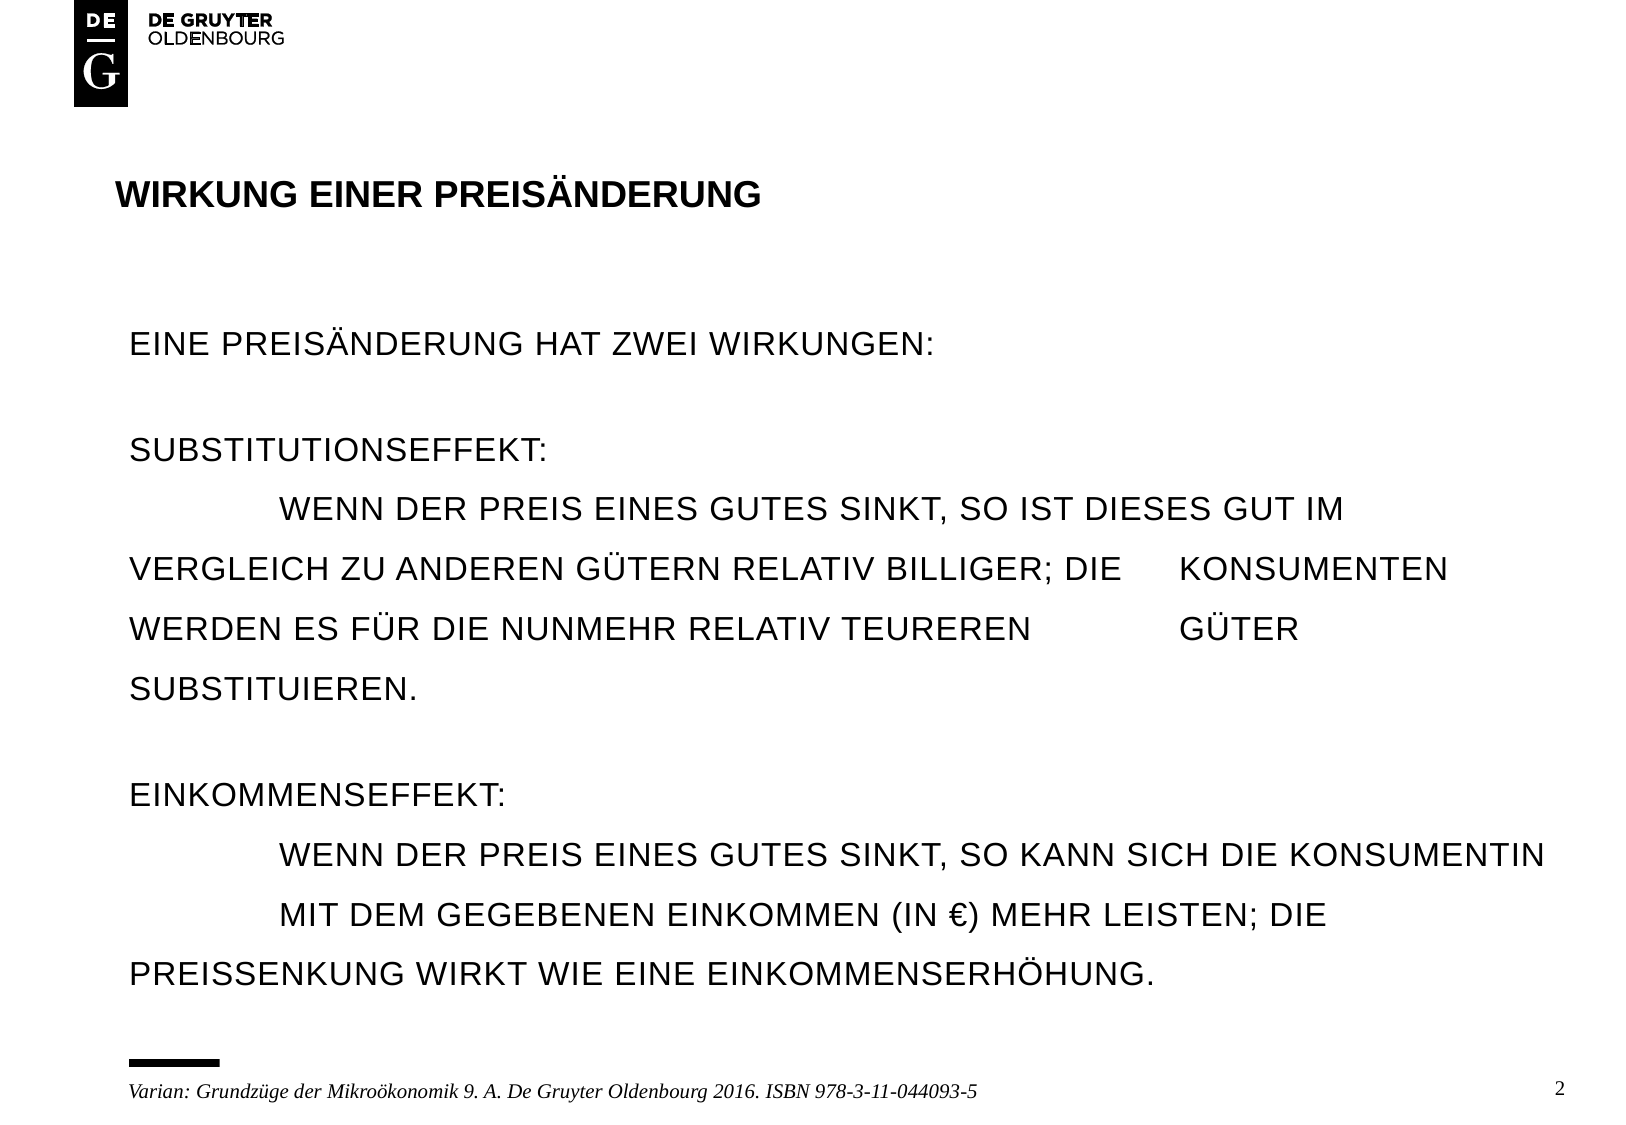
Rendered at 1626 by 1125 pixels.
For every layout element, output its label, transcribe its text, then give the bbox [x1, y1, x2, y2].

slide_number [128, 1077, 1539, 1108]
title Wirkung einer preisänderung [115, 169, 1542, 225]
list Eine Preisänderung hat zwei Wirkungen: Substitutionseffekt: wenn der preis eines gutes sinkt, so ist dieses gut im vergleich zu anderen gütern relativ billiger; die konsumenten werden es für die nunmehr relativ teureren güter substituieren. Einkommenseffekt: wenn der preis eines gutes sinkt, so kann sich die konsumentin mit dem gegebenen einkommen (in €) mehr leisten; die Preissenkung wirkt wie eine einkommenserhöhung. [129, 302, 1556, 1018]
slide_number 2 [1554, 1074, 1614, 1104]
